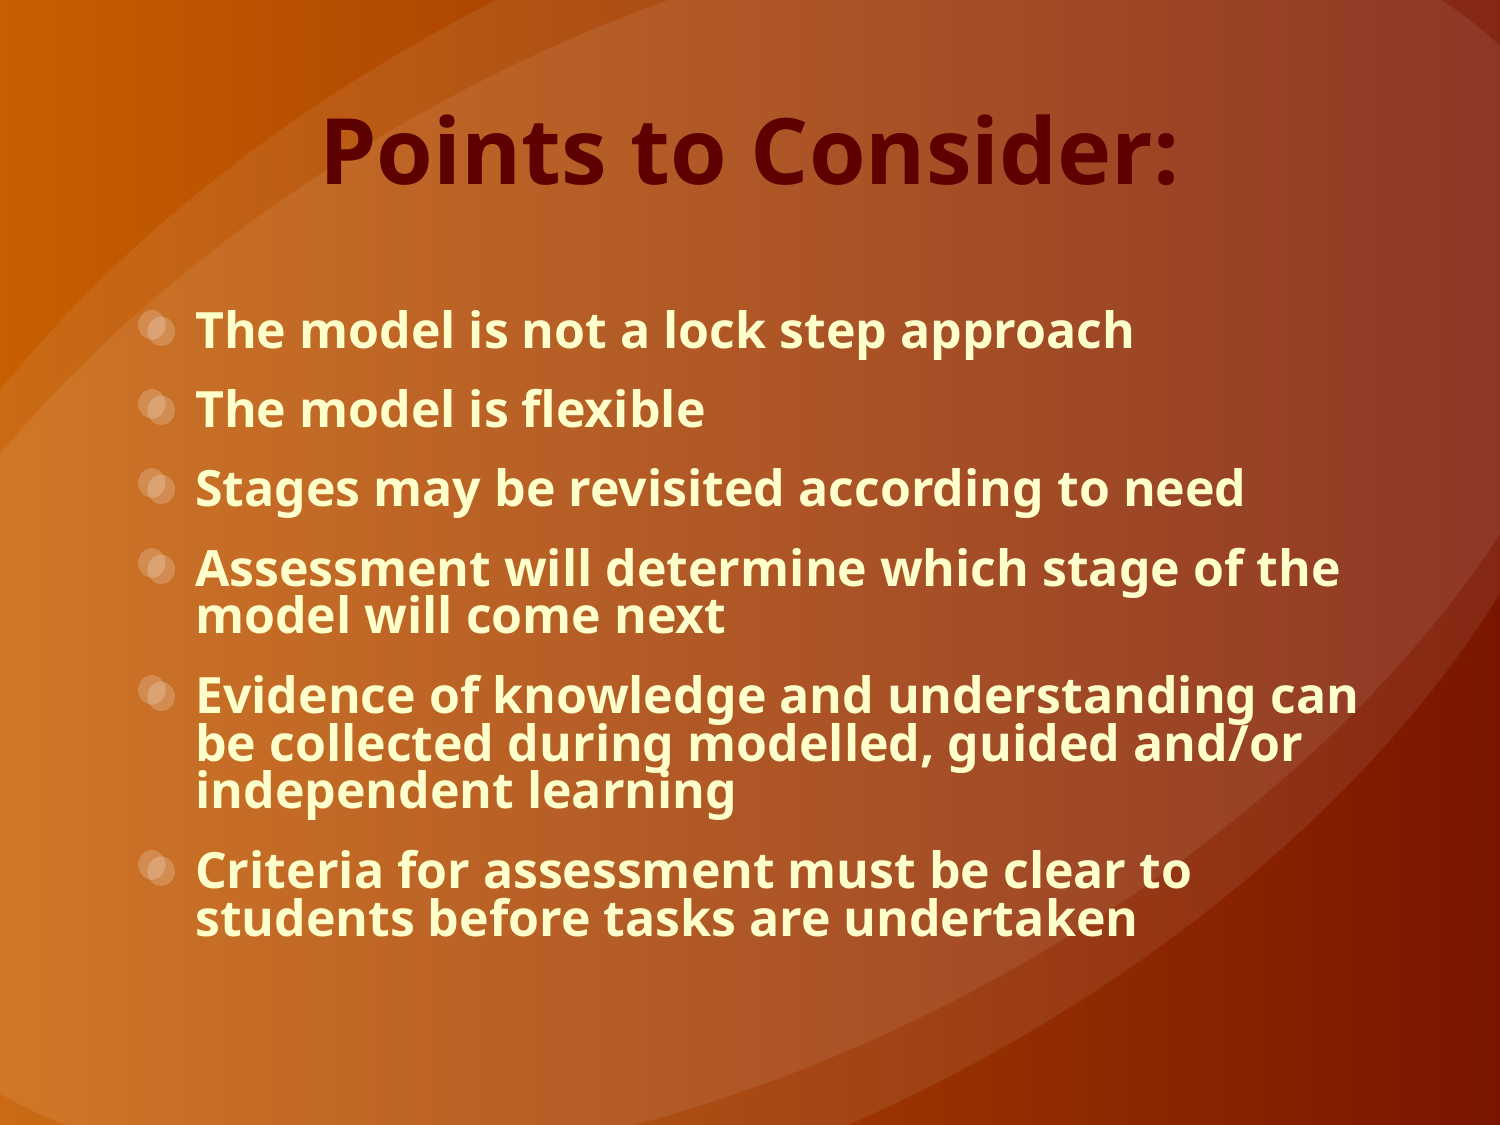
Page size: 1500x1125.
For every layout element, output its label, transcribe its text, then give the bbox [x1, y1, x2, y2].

title Points to Consider: [112, 90, 1388, 211]
list The model is not a lock step approach The model is flexible Stages may be revisited according to need Assessment will determine which stage of the model will come next Evidence of knowledge and understanding can be collected during modelled, guided and/or independent learning Criteria for assessment must be clear to students before tasks are undertaken [123, 302, 1399, 1012]
picture [0, 0, 1500, 1125]
